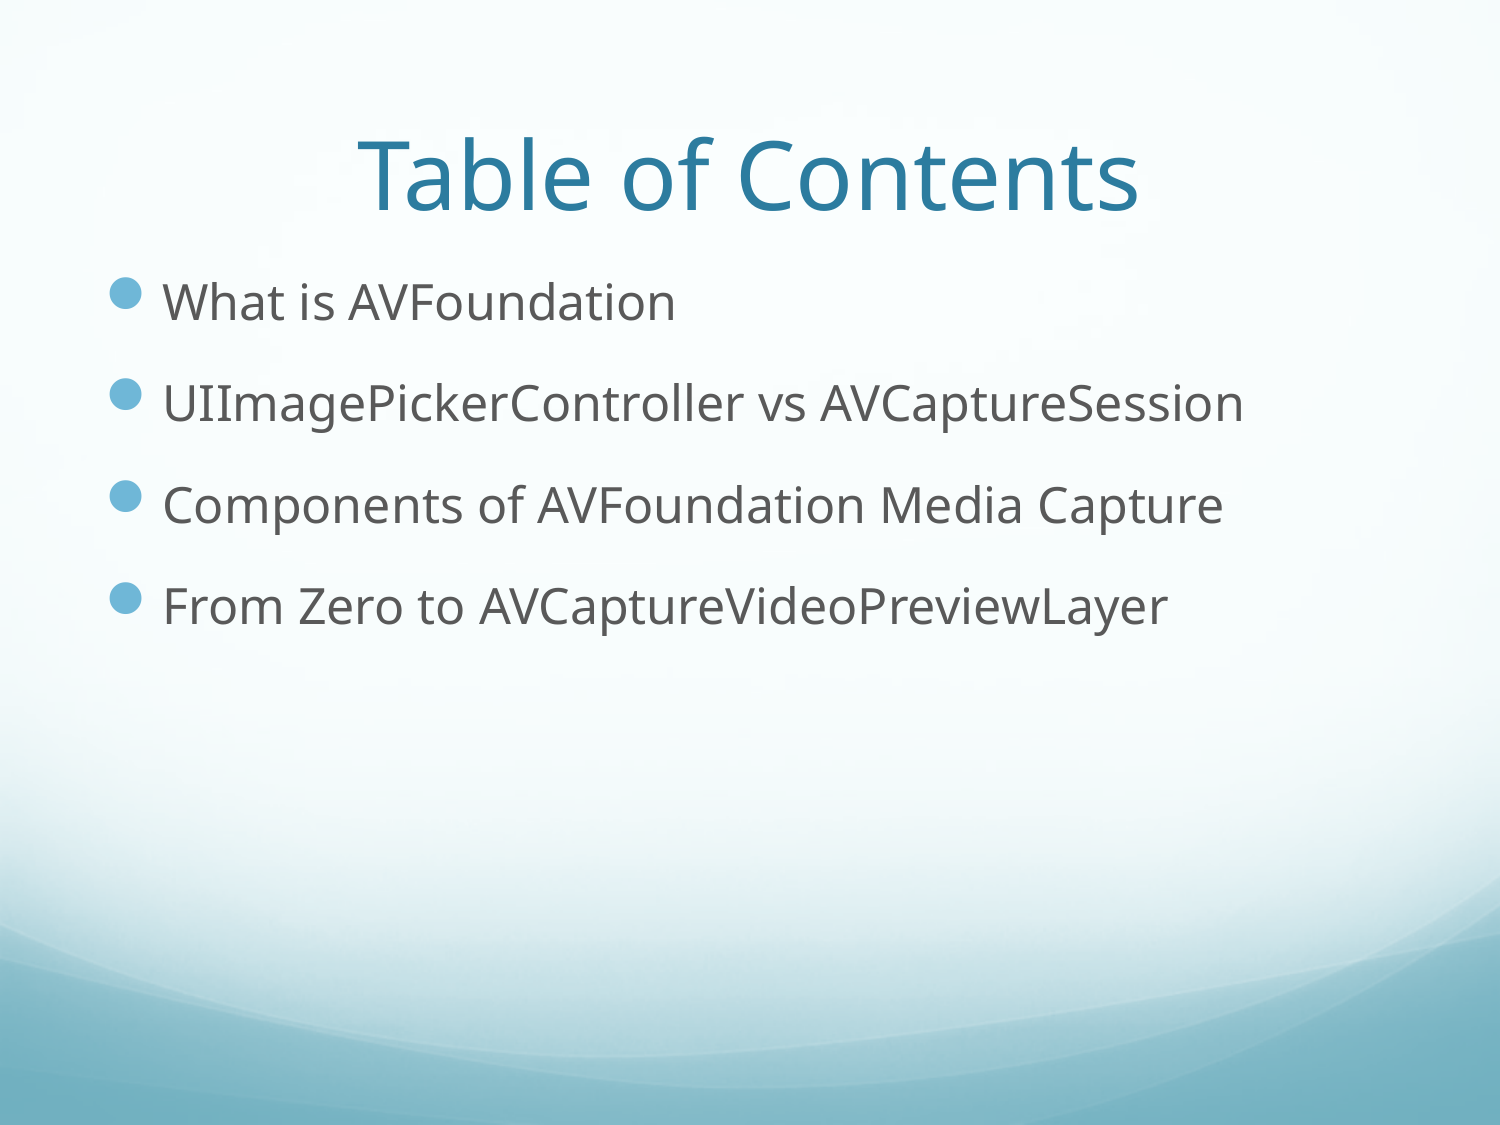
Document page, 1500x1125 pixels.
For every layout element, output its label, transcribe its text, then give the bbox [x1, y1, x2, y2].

title Table of Contents [90, 17, 1410, 237]
list What is AVFoundation UIImagePickerController vs AVCaptureSession Components of AVFoundation Media Capture From Zero to AVCaptureVideoPreviewLayer [90, 262, 1410, 975]
